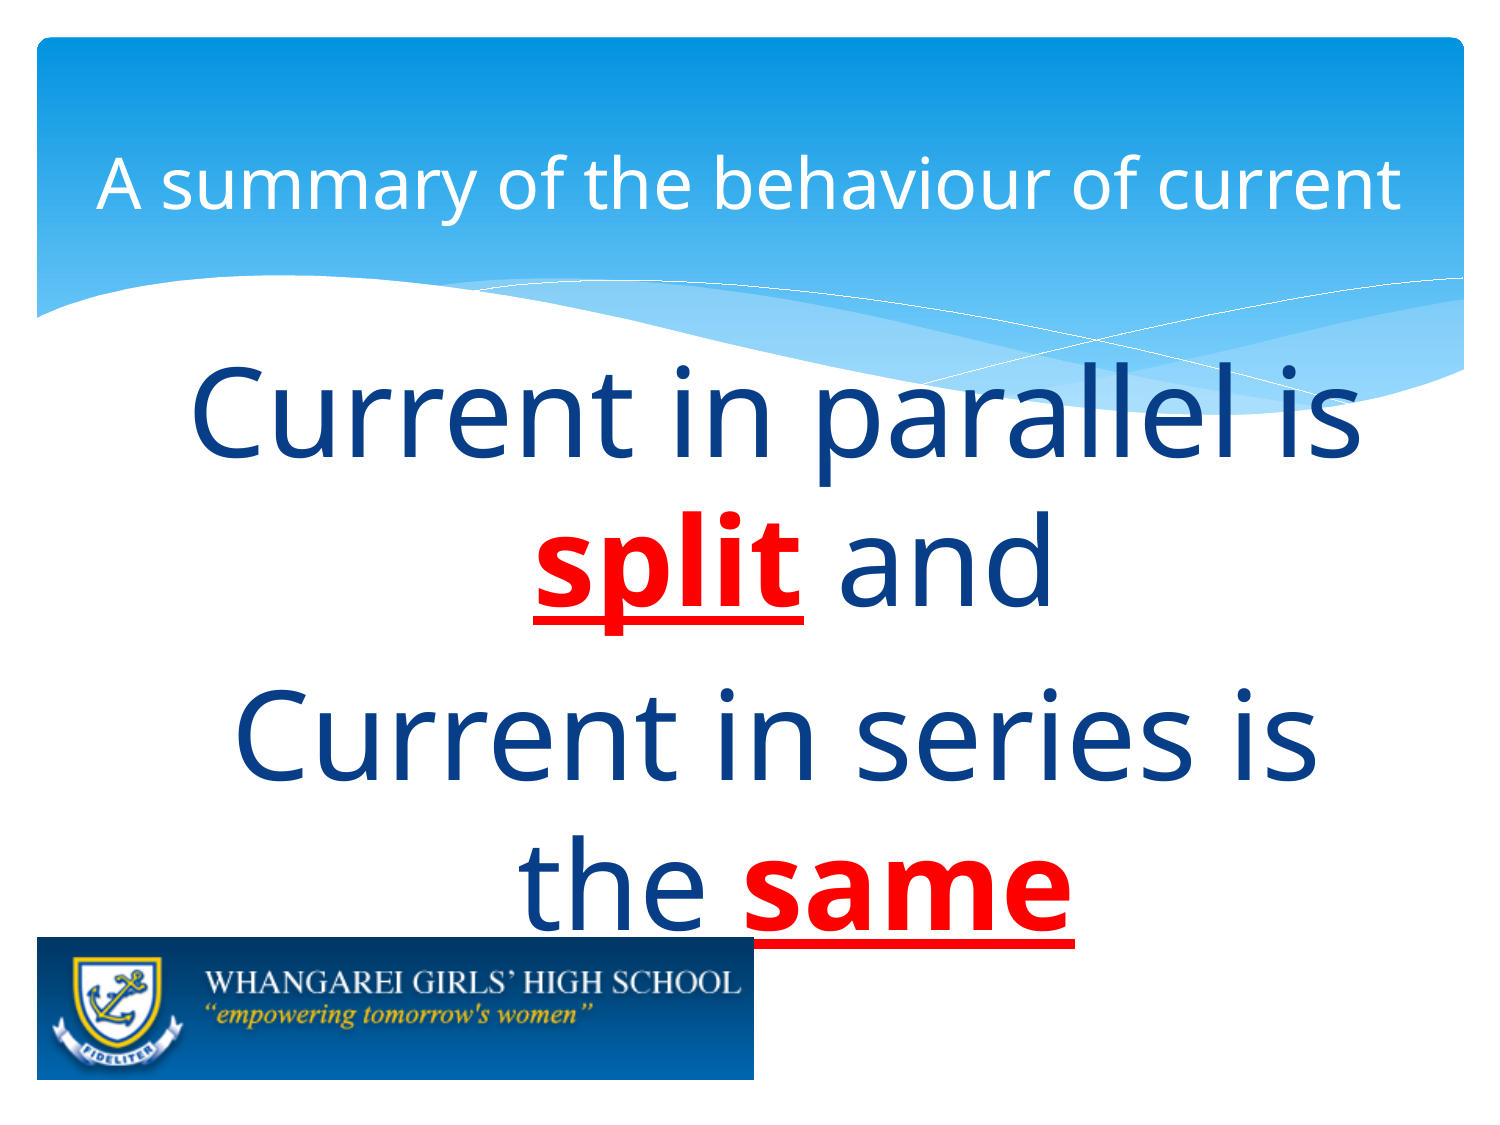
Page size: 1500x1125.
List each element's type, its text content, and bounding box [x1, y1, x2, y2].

title A summary of the behaviour of current [75, 87, 1425, 275]
list Current in parallel is split and Current in series is the same [150, 325, 1403, 975]
picture [37, 937, 754, 1080]
